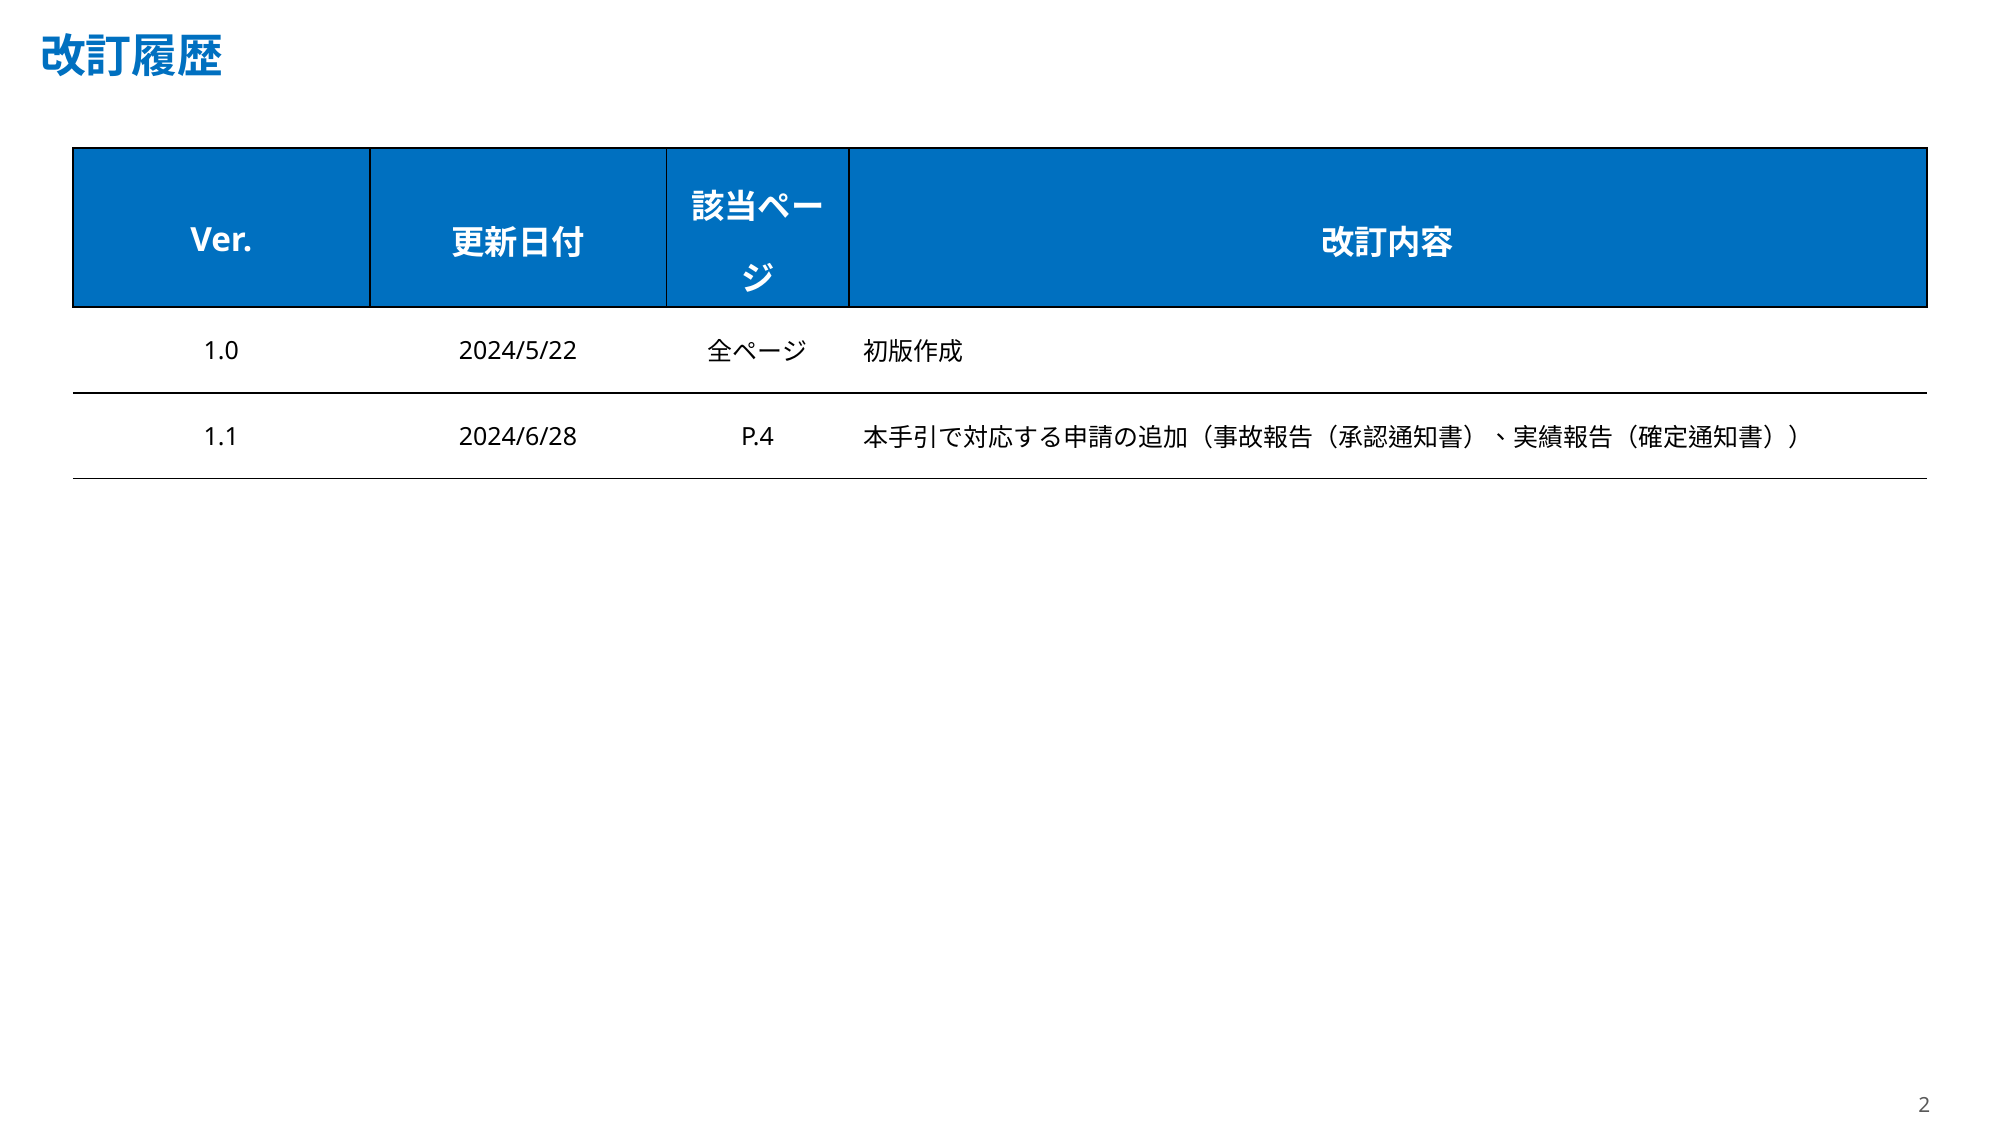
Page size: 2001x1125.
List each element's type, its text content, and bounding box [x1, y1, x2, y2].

table_cell 本手引で対応する申請の追加（事故報告（承認通知書）、実績報告（確定通知書）） [849, 394, 1927, 478]
table_header 改訂内容 [850, 149, 1926, 306]
table_cell 1.0 [73, 308, 370, 392]
table_header Ver. [74, 149, 369, 306]
table_header 該当ページ [667, 149, 848, 306]
table_cell 初版作成 [849, 308, 1927, 392]
table_cell 2024/6/28 [370, 394, 667, 478]
text_box 改訂履歴 [25, 17, 1283, 92]
table_cell 2024/5/22 [370, 308, 667, 392]
table_cell P.4 [667, 394, 849, 478]
table_header 更新日付 [371, 149, 666, 306]
table_cell 1.1 [73, 394, 370, 478]
table_cell 全ページ [667, 308, 849, 392]
